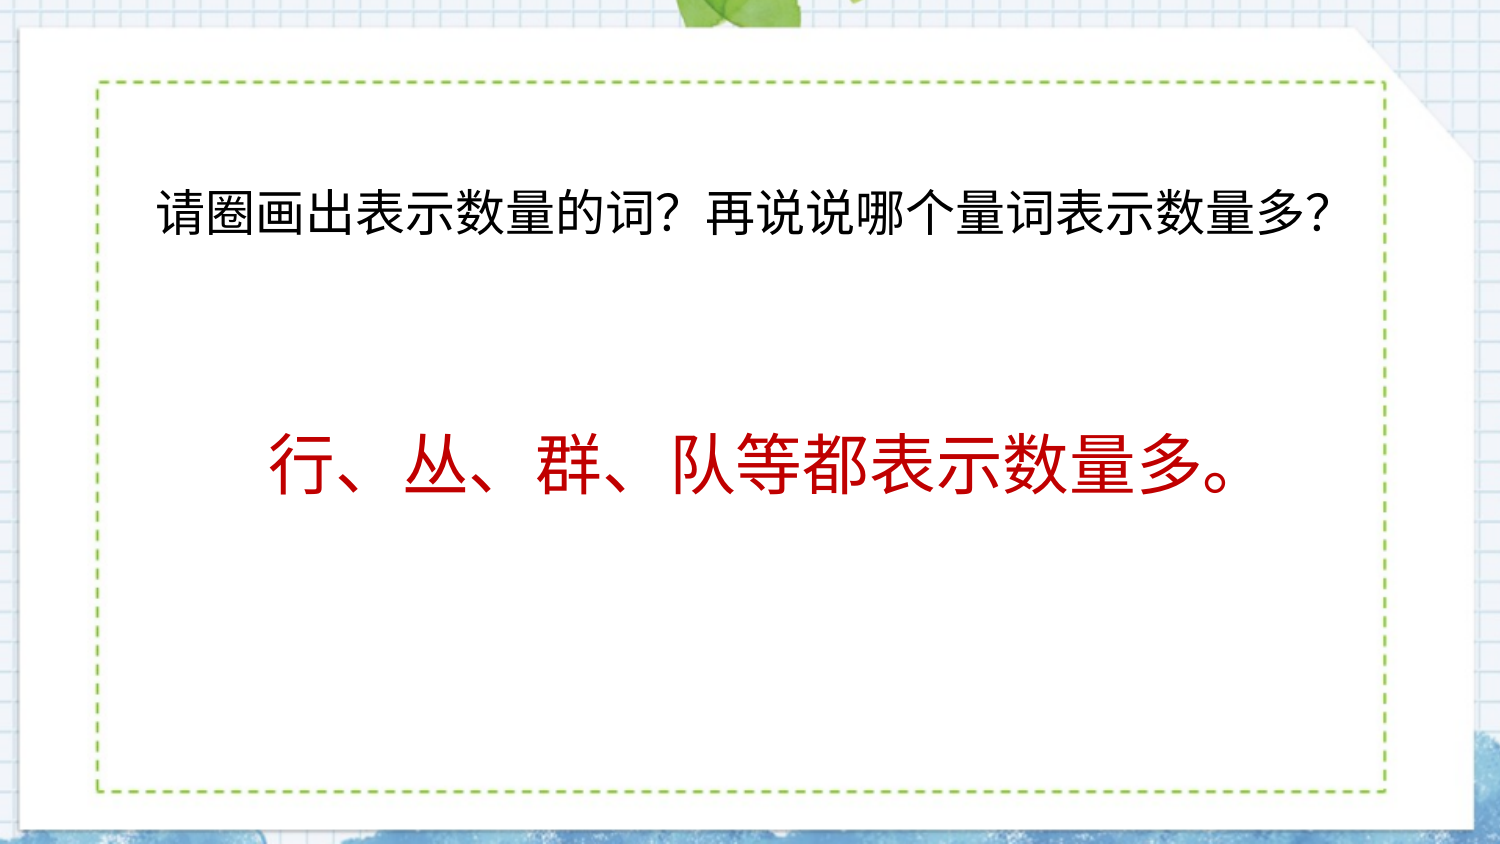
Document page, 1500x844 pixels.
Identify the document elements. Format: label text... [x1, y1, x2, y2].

text_box 请圈画出表示数量的词？再说说哪个量词表示数量多？ [140, 173, 1359, 249]
picture [0, 0, 1500, 844]
text_box 行、丛、群、队等都表示数量多。 [253, 415, 1246, 511]
